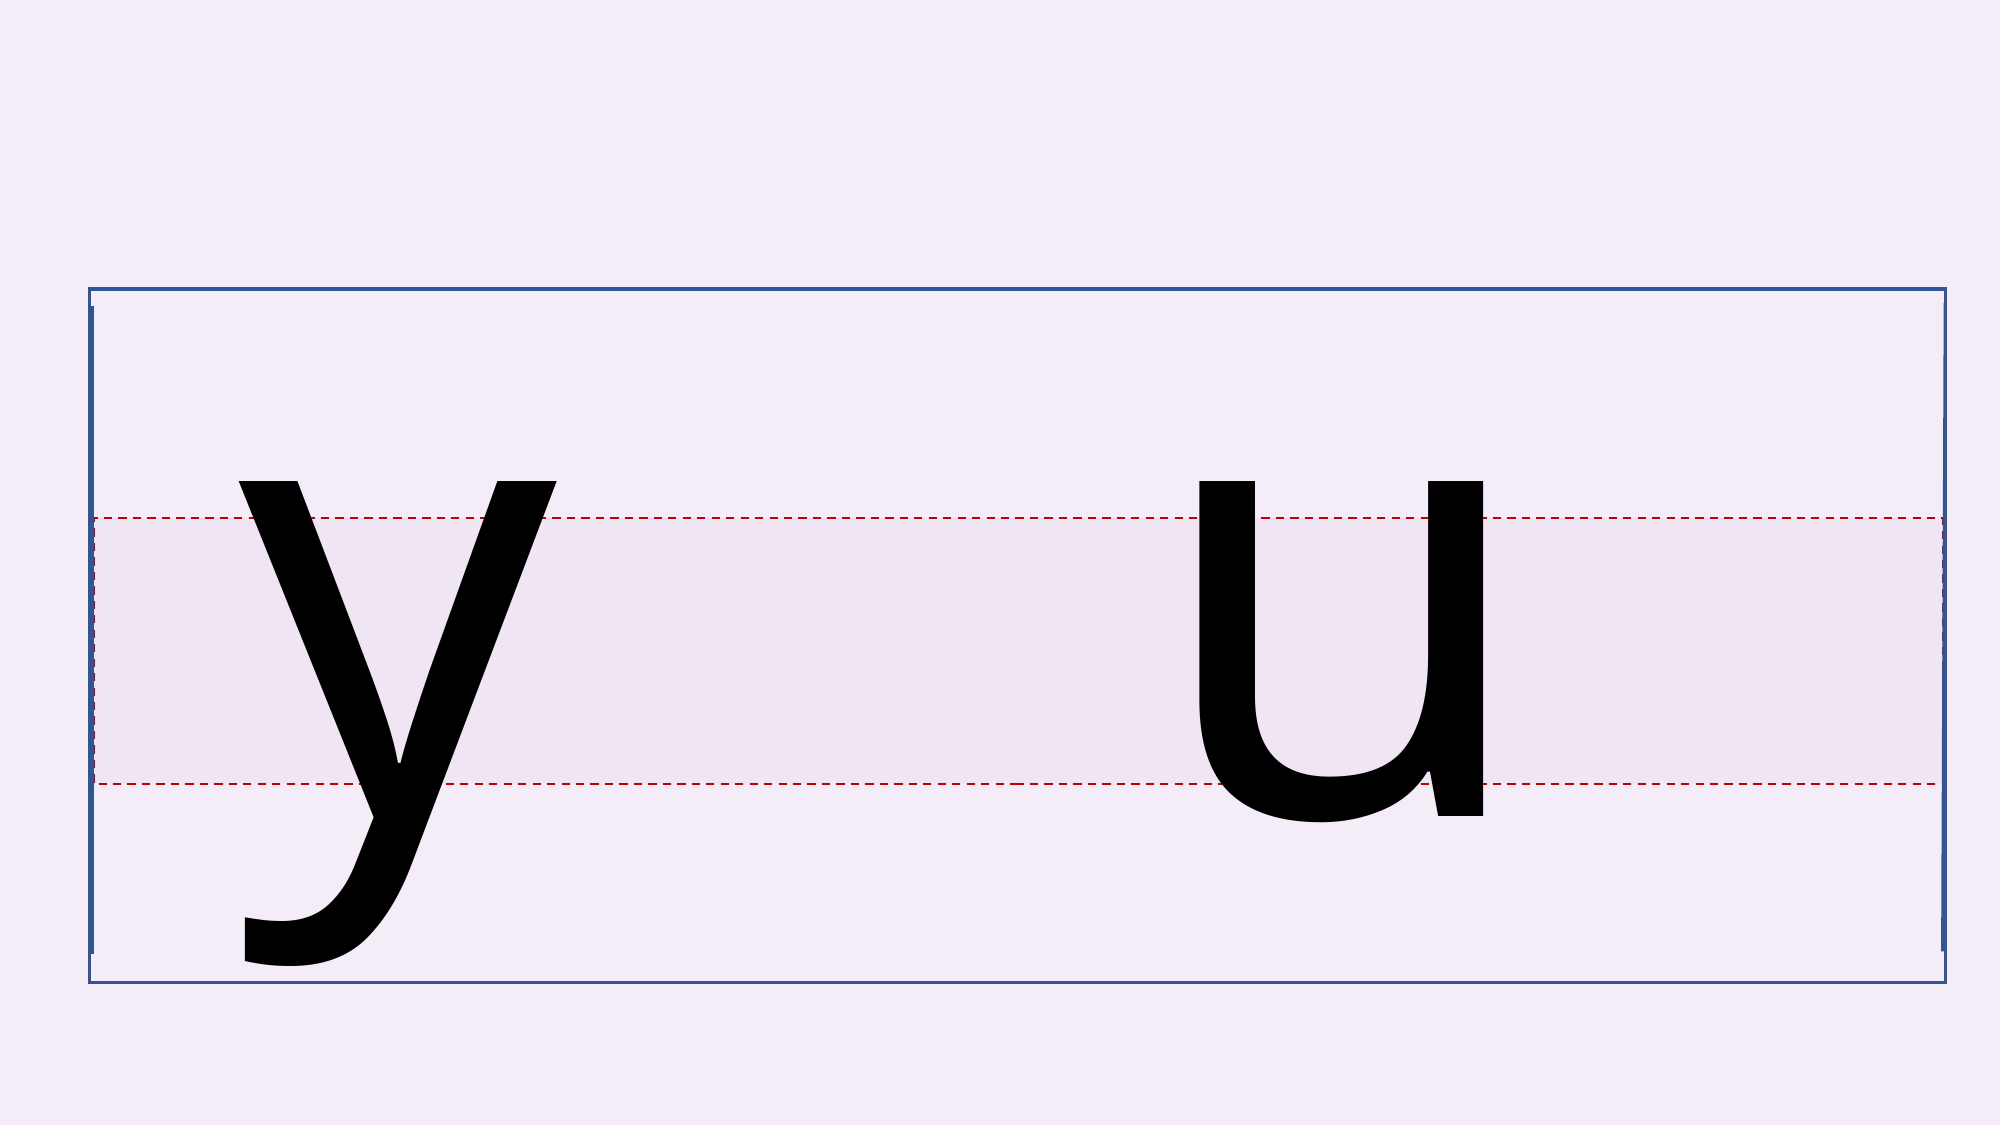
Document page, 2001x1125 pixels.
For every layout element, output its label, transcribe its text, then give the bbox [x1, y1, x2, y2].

subtitle y [61, 269, 1135, 1048]
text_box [89, 288, 1946, 983]
text_box u [1135, 269, 1950, 1093]
